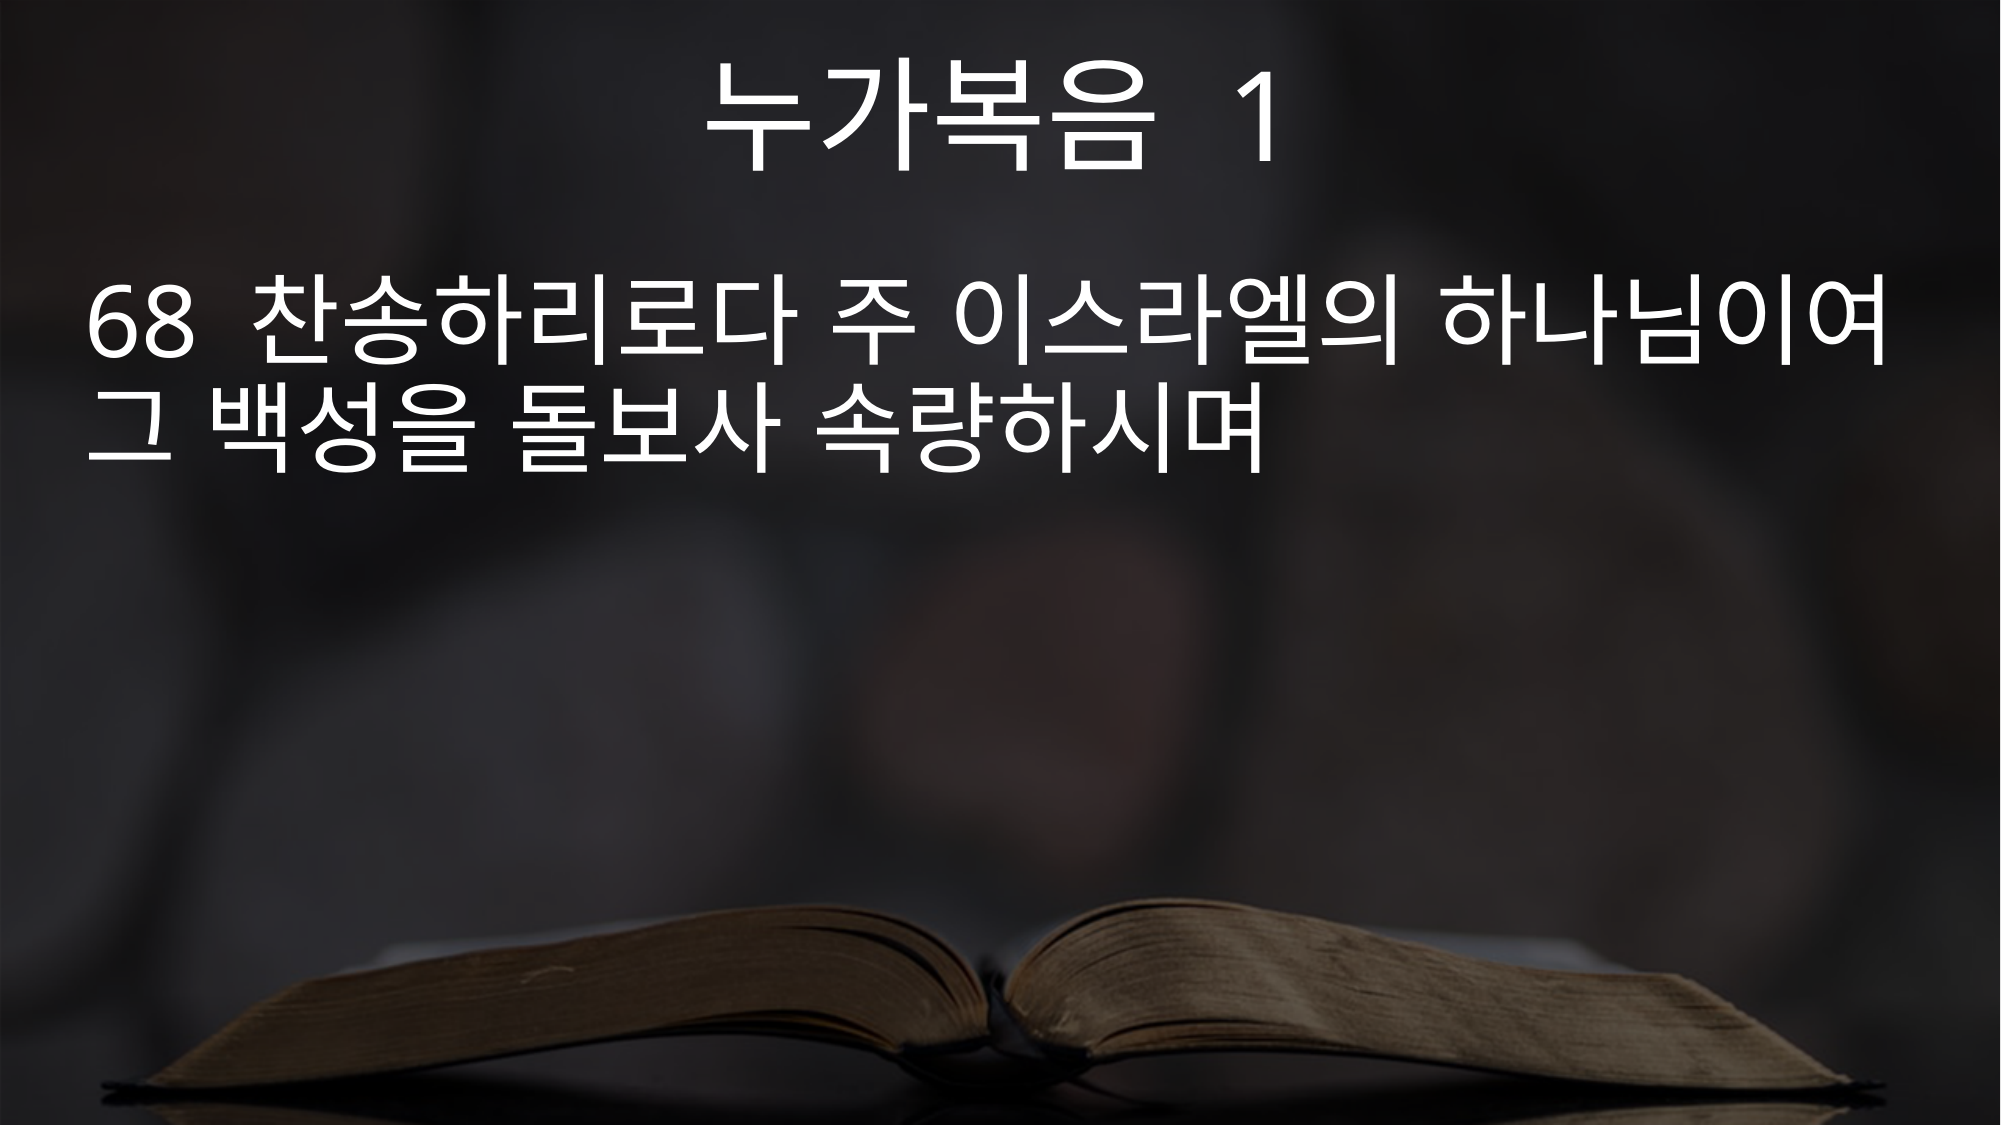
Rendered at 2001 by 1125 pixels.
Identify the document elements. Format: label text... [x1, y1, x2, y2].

footer 누가복음 1 [0, 32, 2000, 192]
list 68 찬송하리로다 주 이스라엘의 하나님이여 그 백성을 돌보사 속량하시며 [69, 263, 1953, 423]
picture [0, 0, 2001, 1125]
